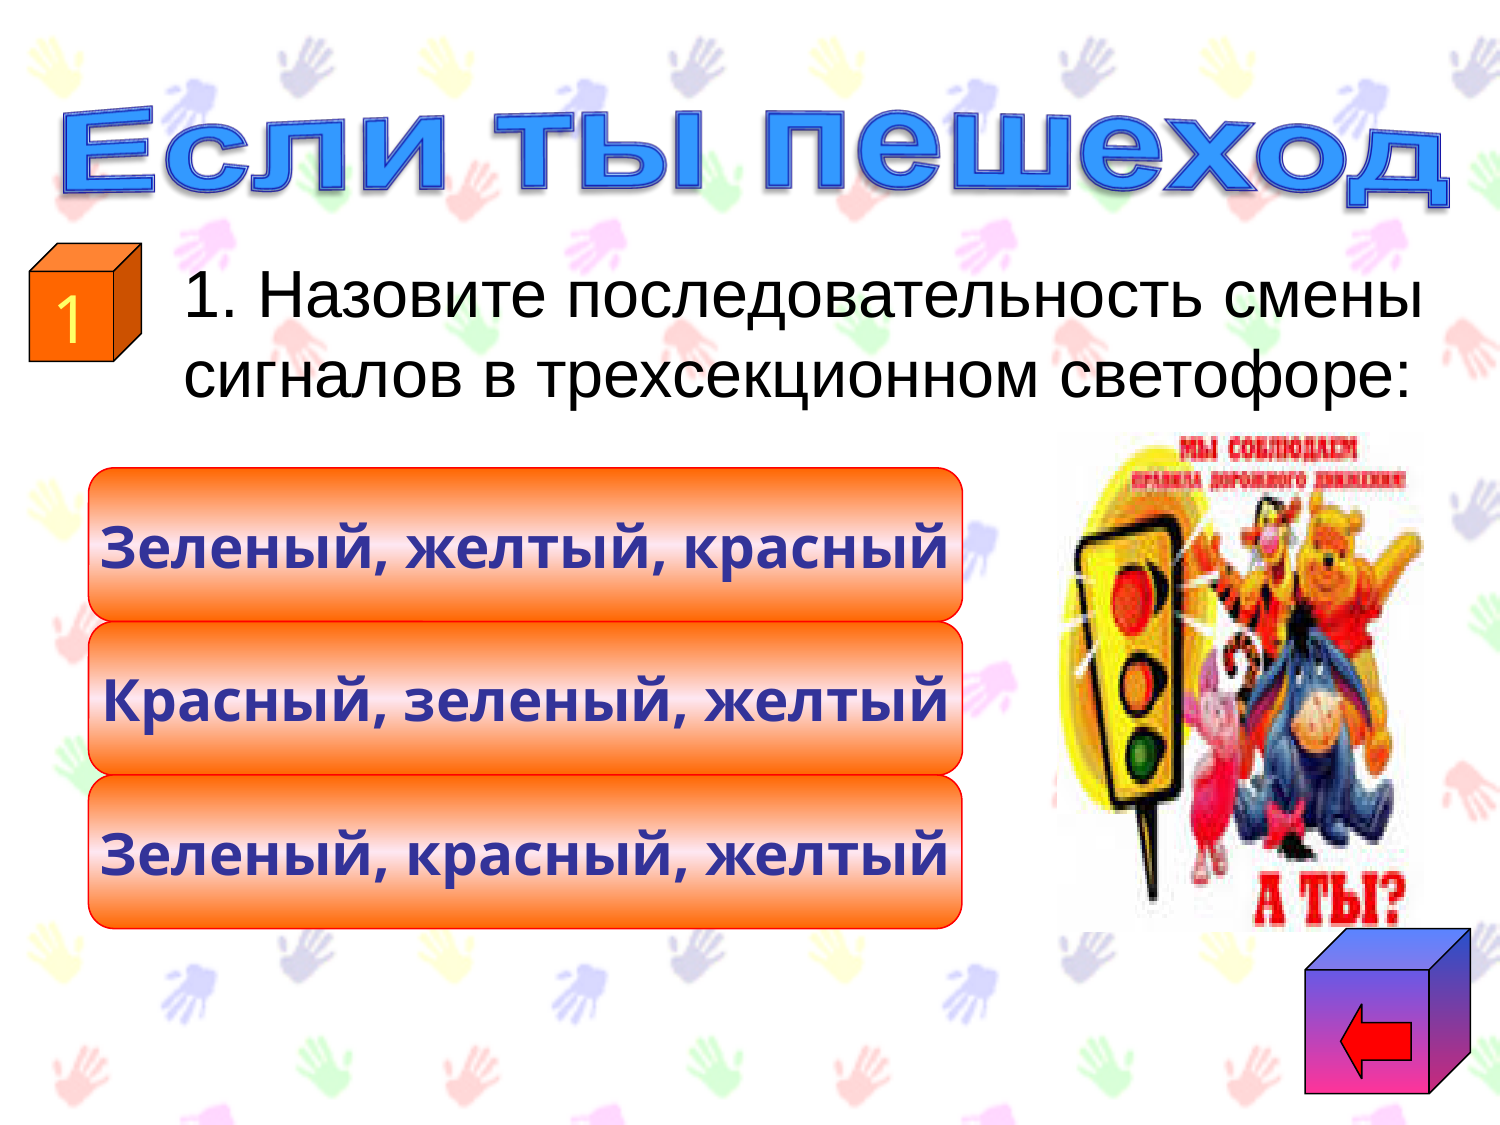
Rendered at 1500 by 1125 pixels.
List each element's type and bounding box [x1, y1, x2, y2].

text_box [1304, 928, 1471, 1094]
picture [0, 0, 1500, 1125]
